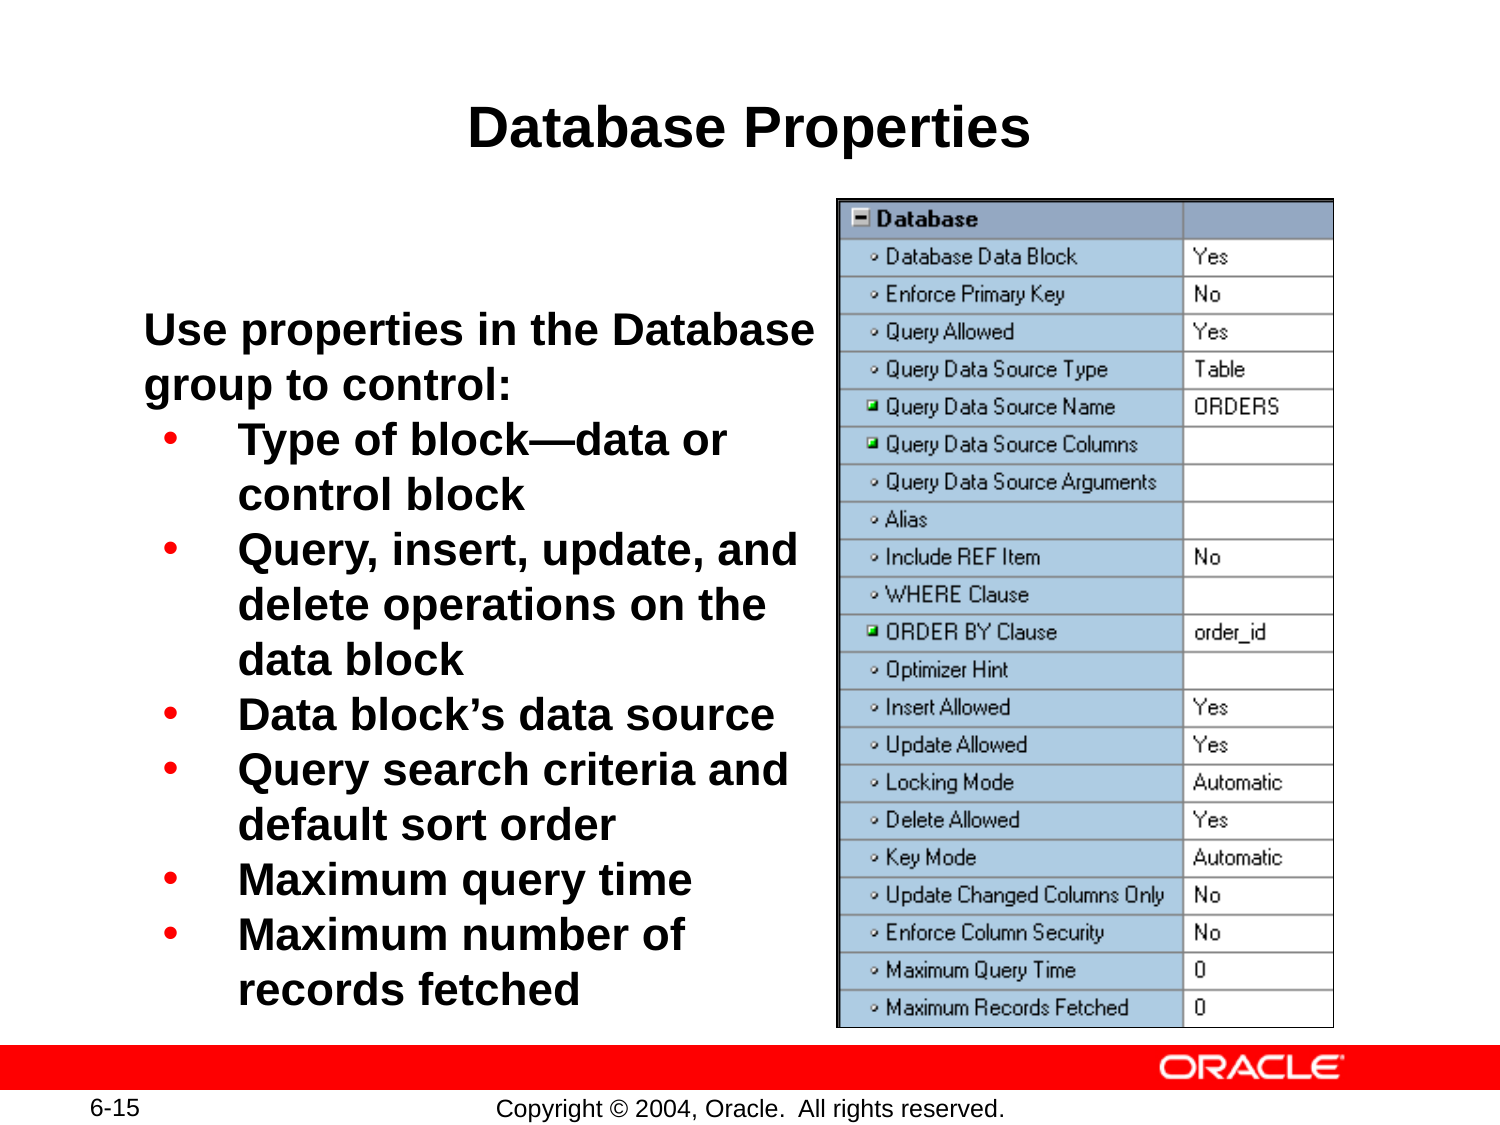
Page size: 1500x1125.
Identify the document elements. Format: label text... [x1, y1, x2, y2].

picture [837, 199, 1333, 1028]
list Use properties in the Database group to control: Type of block—data or control block Query, insert, update, and delete operations on the data block Data block’s data source Query search criteria and default sort order Maximum query time Maximum number of records fetched [141, 297, 826, 1017]
title Database Properties [149, 87, 1351, 232]
